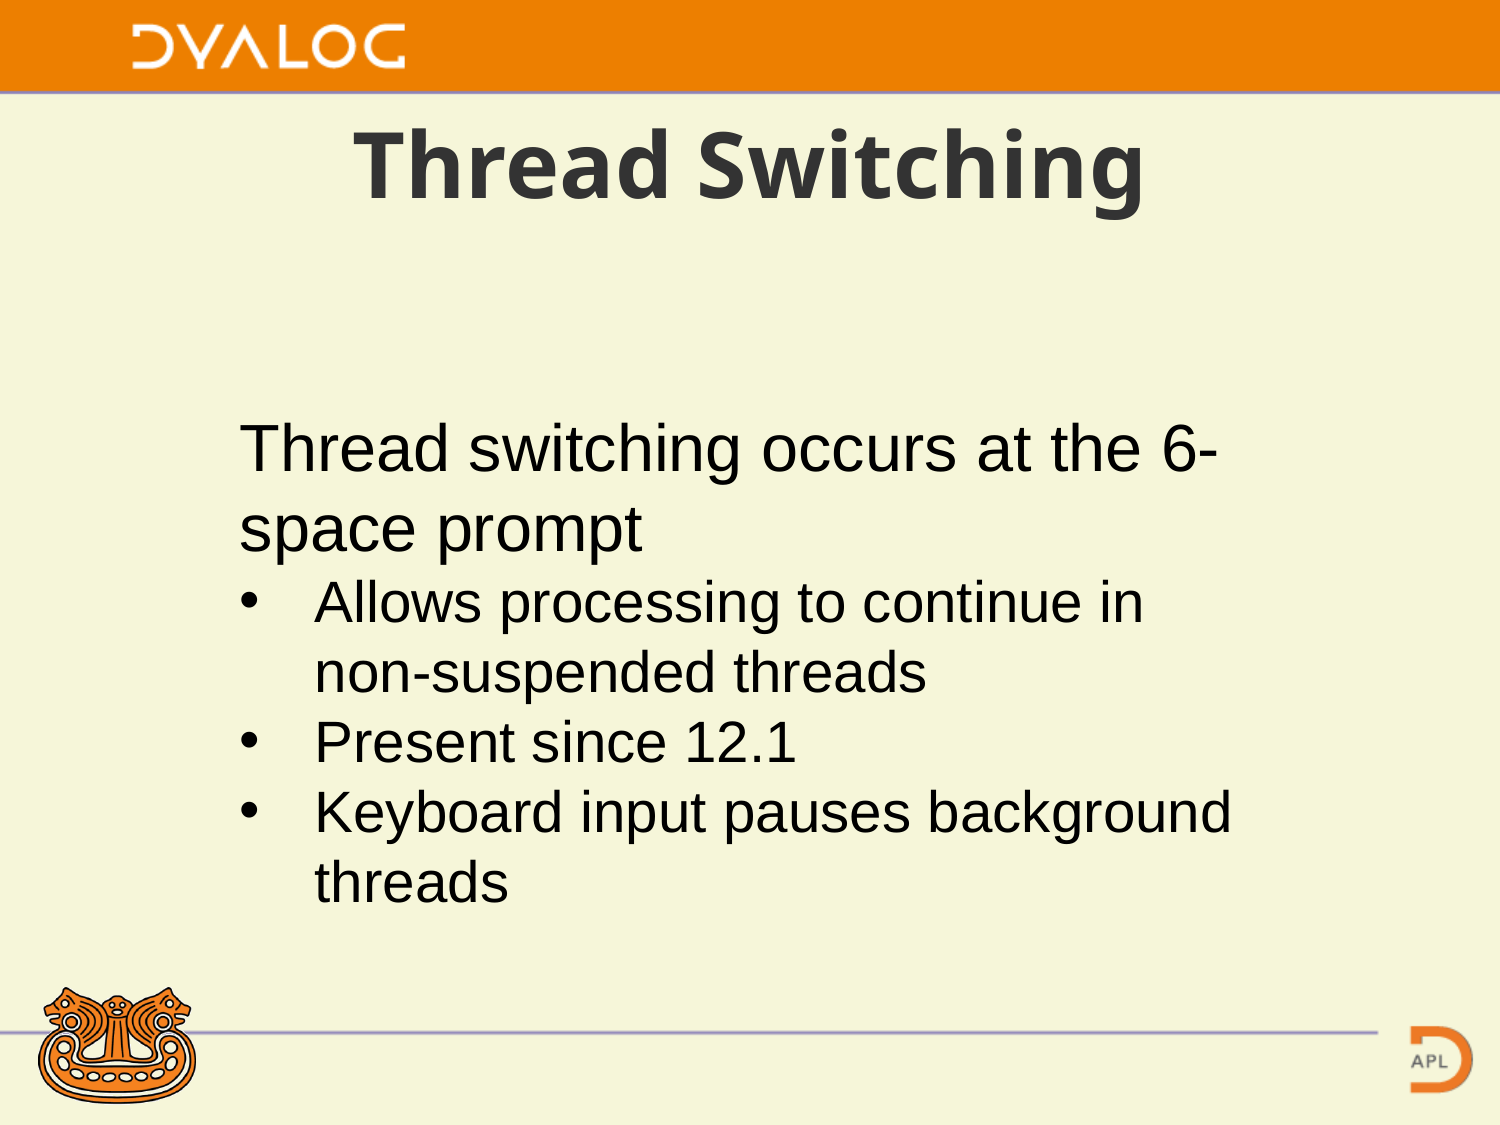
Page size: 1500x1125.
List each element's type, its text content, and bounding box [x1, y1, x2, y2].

picture [0, 0, 1500, 1125]
title Thread Switching [112, 99, 1388, 288]
subtitle Thread switching occurs at the 6-space prompt Allows processing to continue in non-suspended threads Present since 12.1 Keyboard input pauses background threads [225, 397, 1275, 1012]
